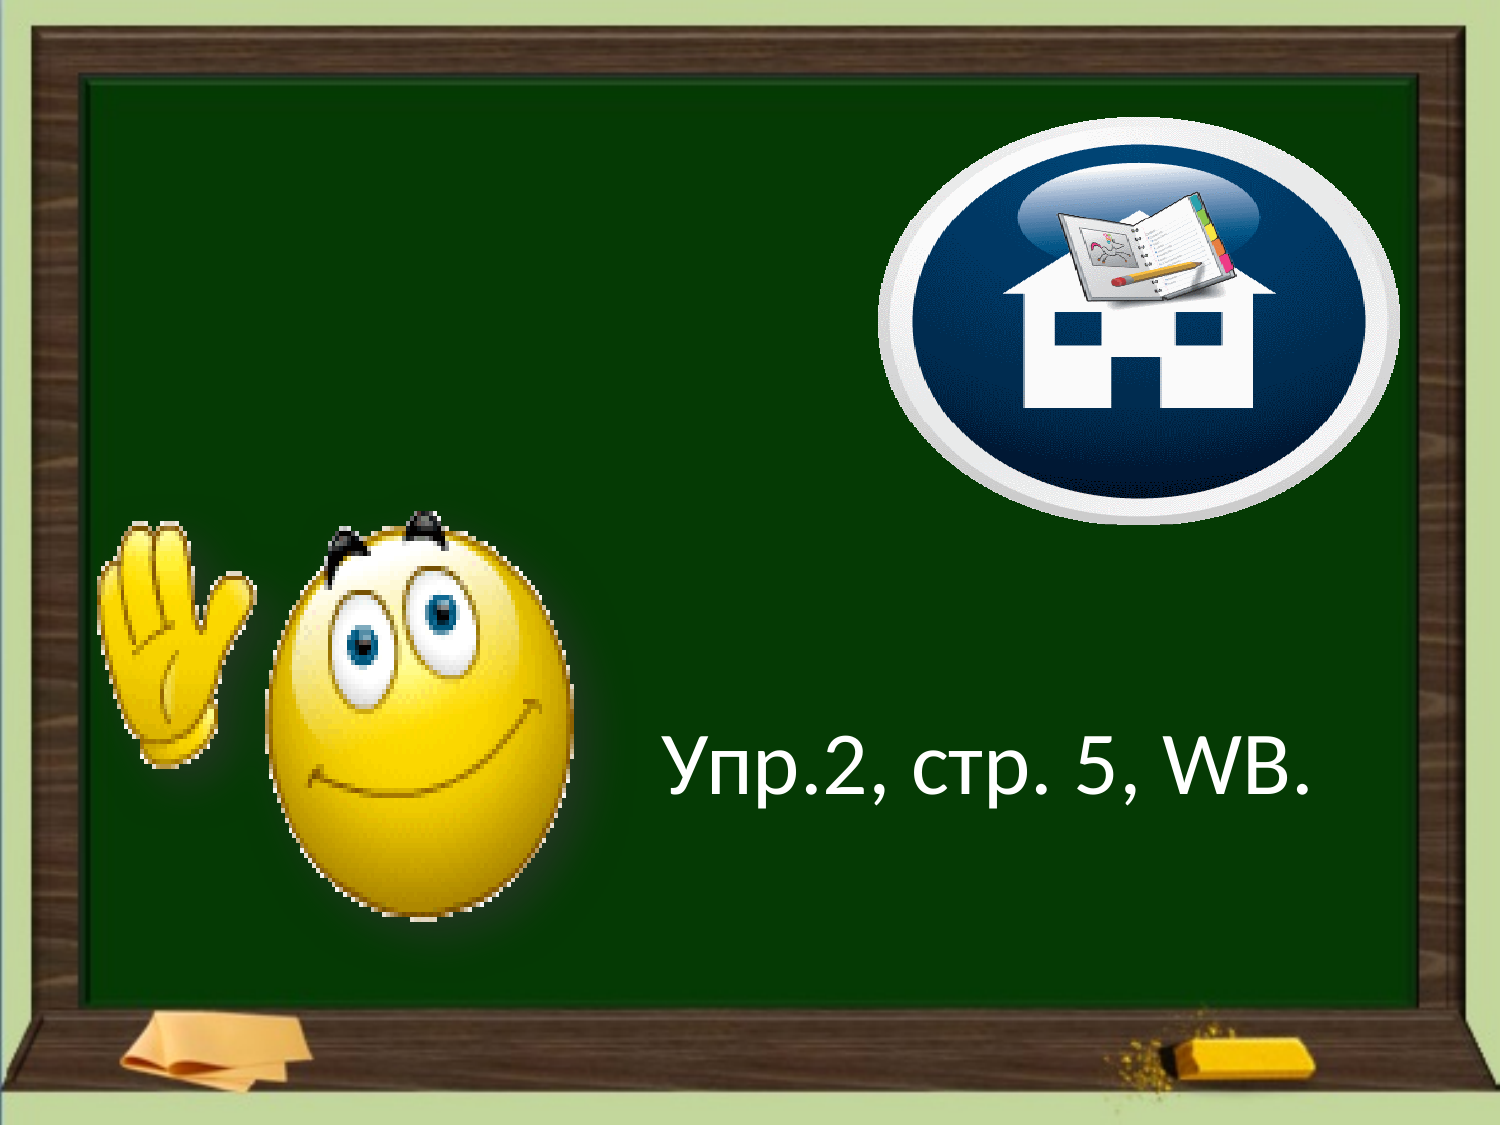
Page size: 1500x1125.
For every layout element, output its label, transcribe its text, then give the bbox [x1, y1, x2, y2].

picture [0, 0, 1500, 1125]
title Упр.2, стр. 5, WB. [713, 480, 1425, 821]
